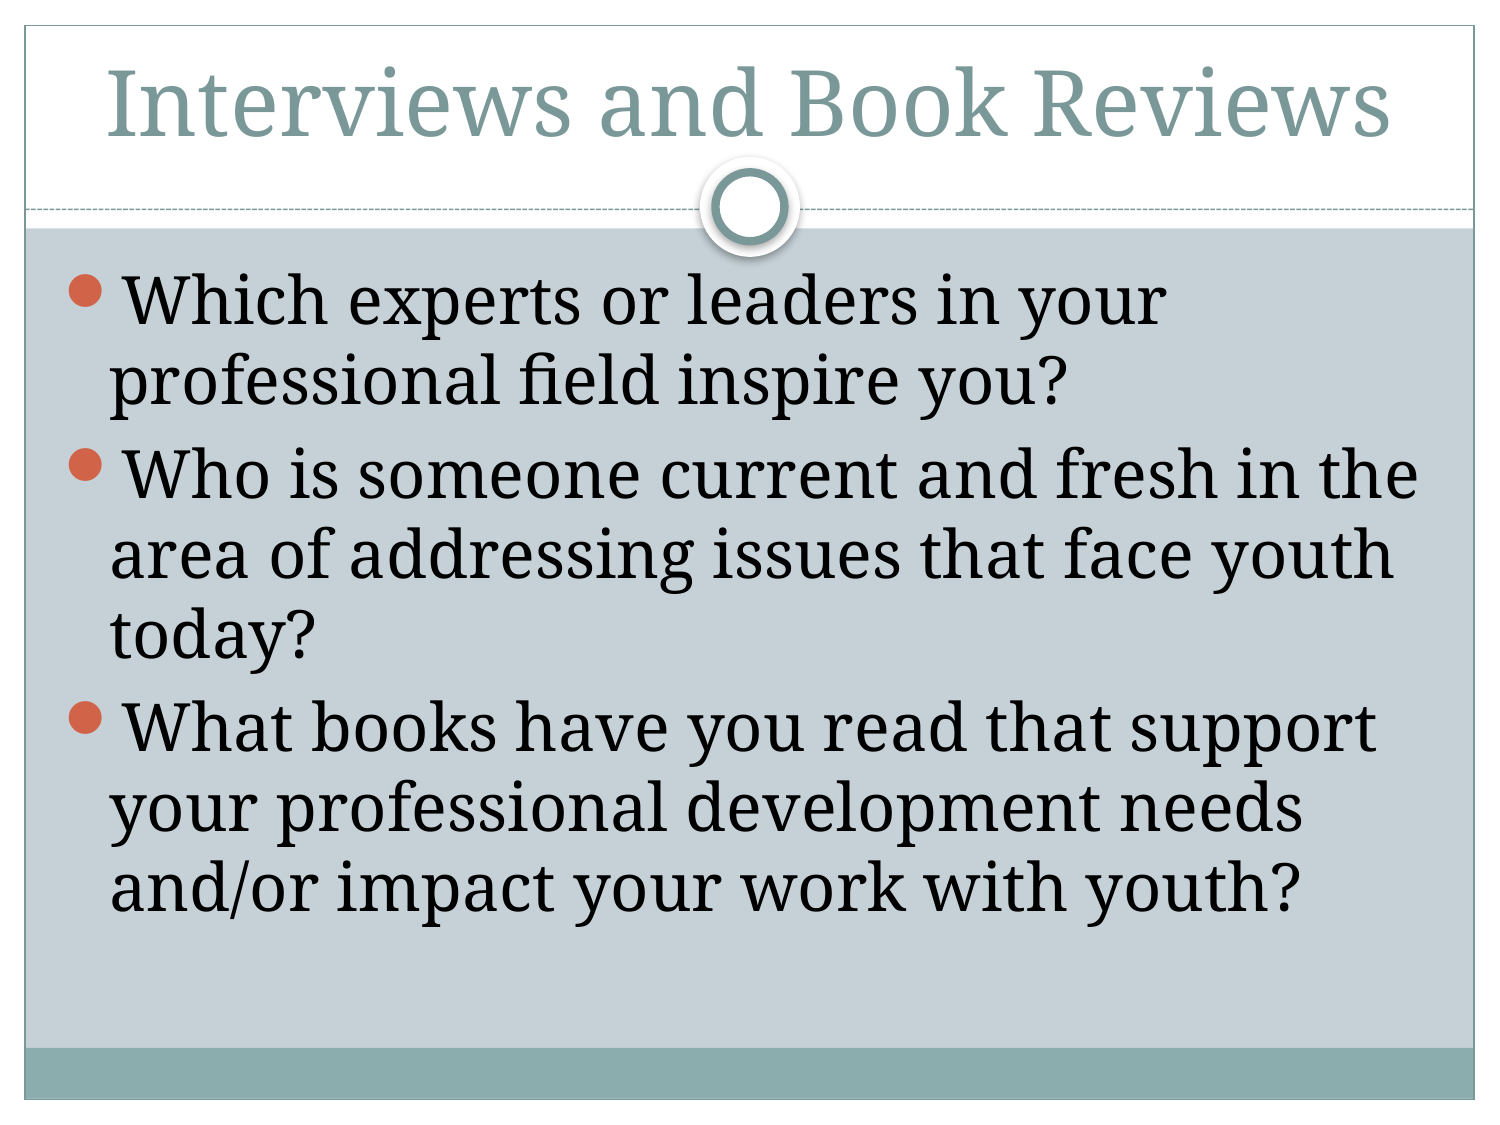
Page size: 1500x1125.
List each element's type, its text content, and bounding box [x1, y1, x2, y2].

title Interviews and Book Reviews [49, 37, 1450, 162]
list Which experts or leaders in your professional field inspire you? Who is someone current and fresh in the area of addressing issues that face youth today? What books have you read that support your professional development needs and/or impact your work with youth? [49, 250, 1445, 1001]
